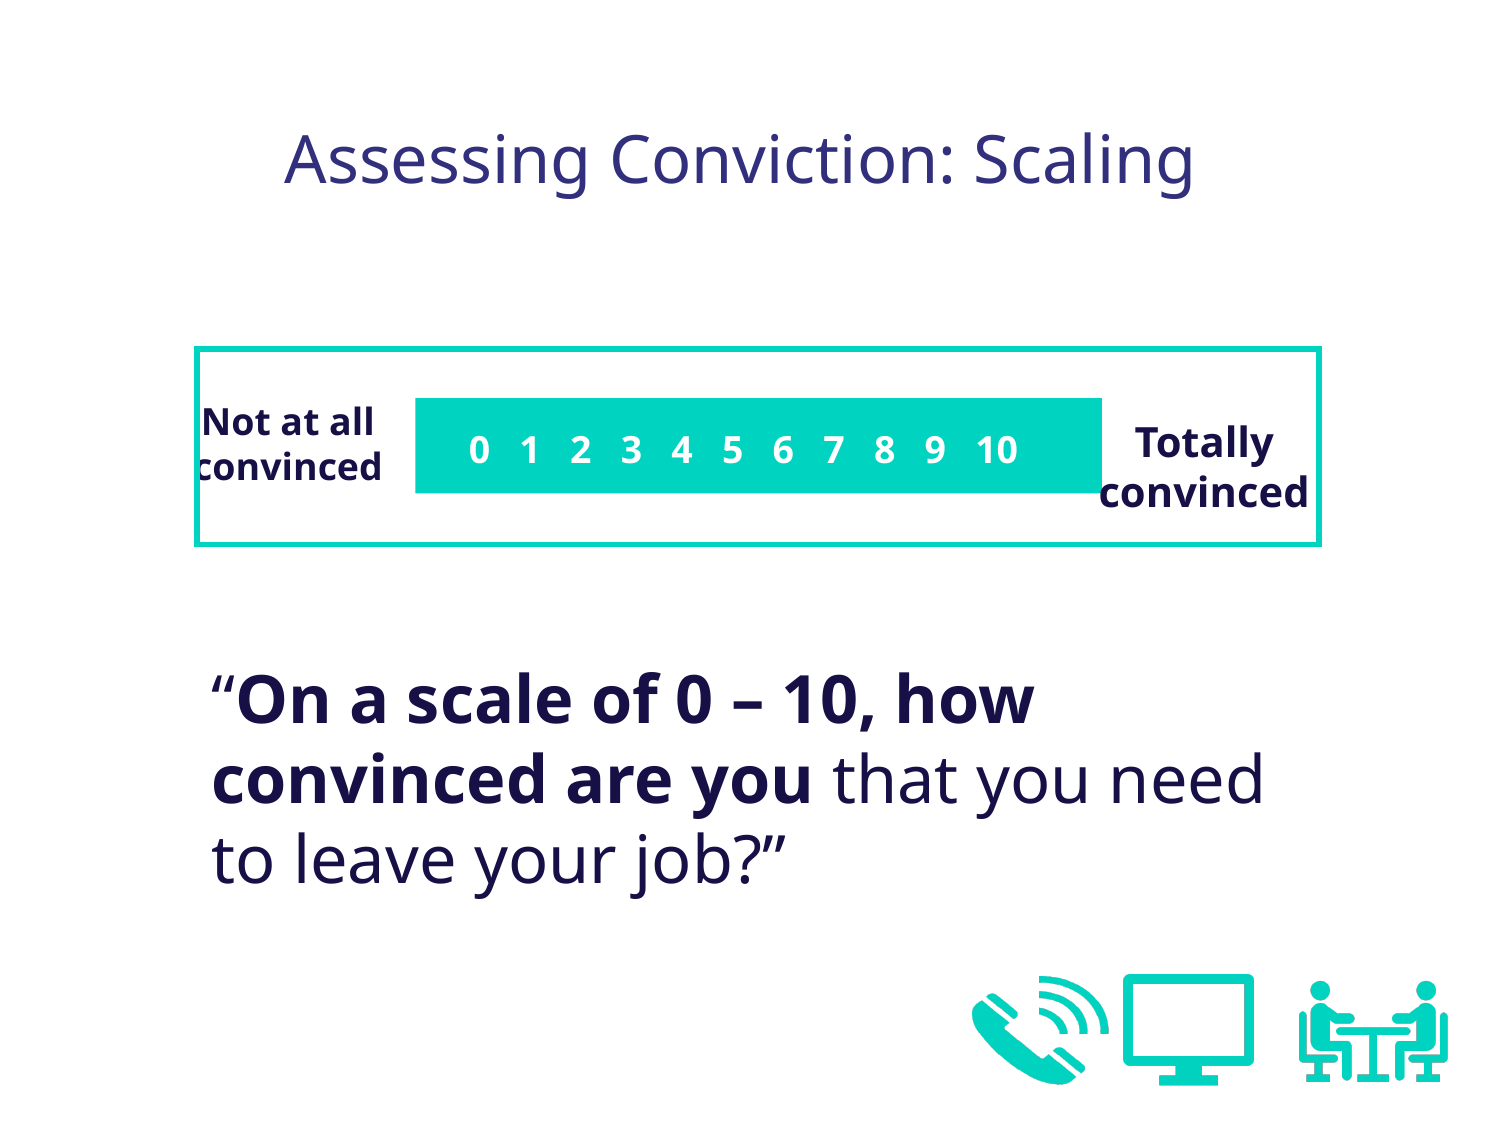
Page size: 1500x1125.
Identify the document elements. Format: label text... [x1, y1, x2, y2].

text_box “On a scale of 0 – 10, how convinced are you that you need to leave your job?” [196, 649, 1360, 905]
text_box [146, 349, 1325, 545]
text_box Assessing Conviction: Scaling [261, 103, 1239, 220]
picture [1279, 937, 1467, 1125]
picture [940, 951, 1267, 1110]
